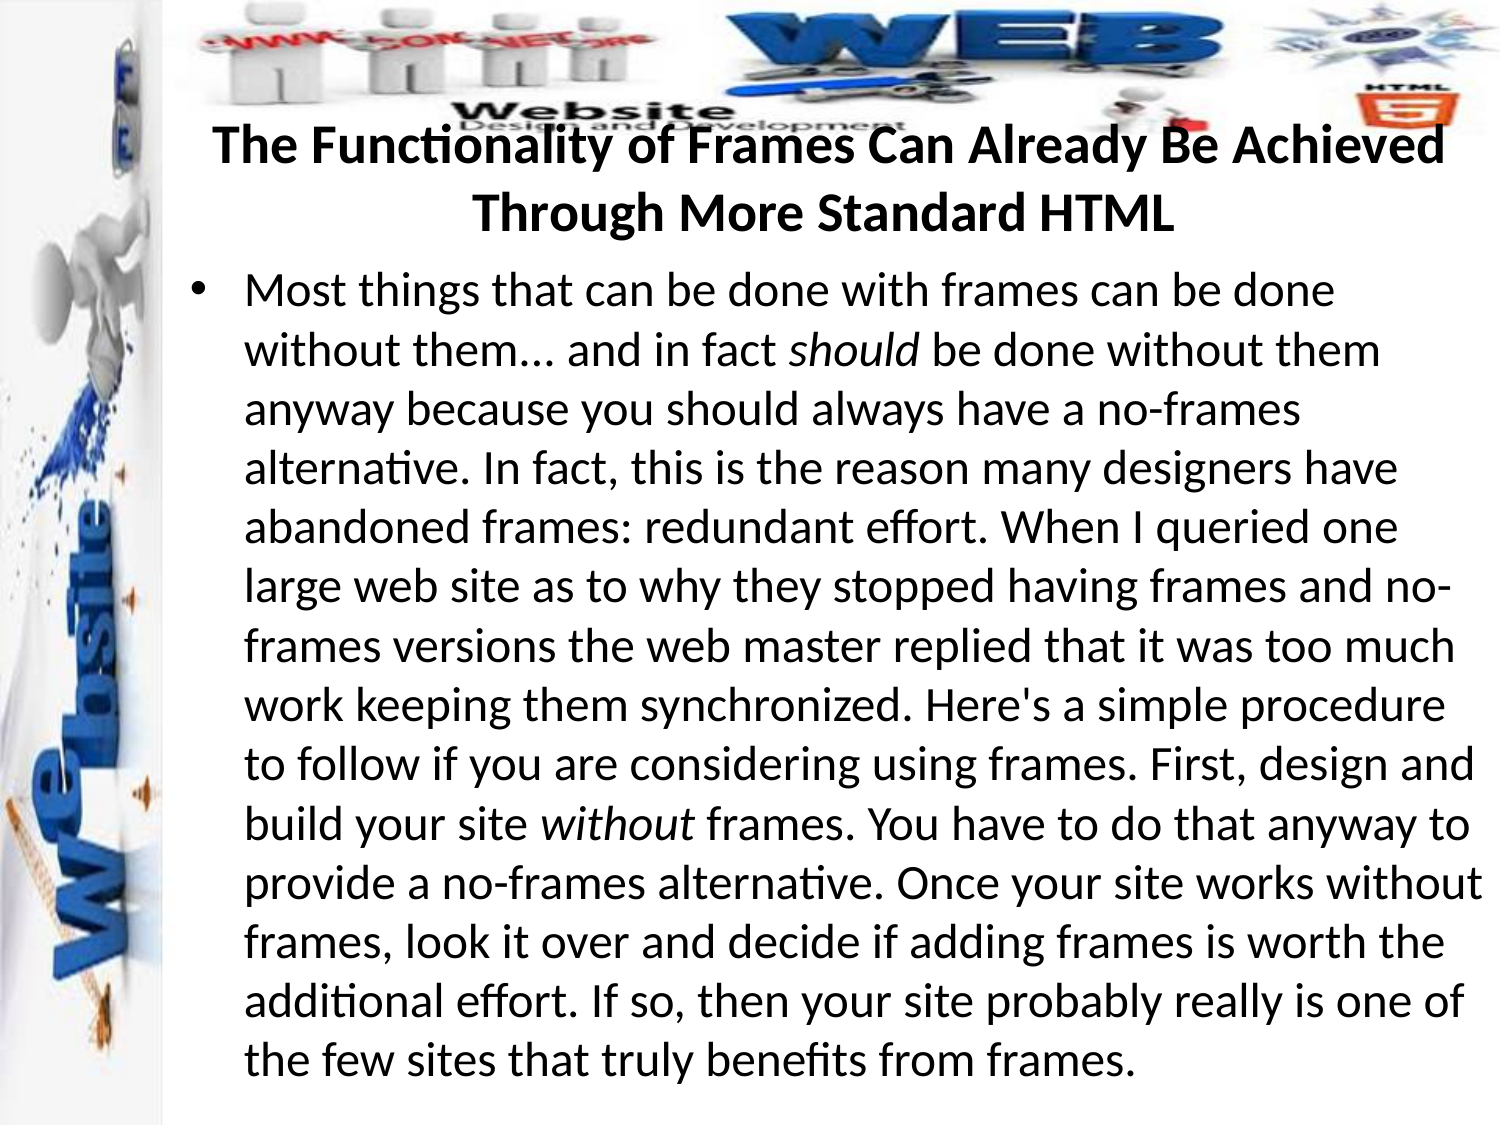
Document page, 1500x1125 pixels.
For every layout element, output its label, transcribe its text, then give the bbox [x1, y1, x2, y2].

picture [0, 0, 1500, 1125]
list Most things that can be done with frames can be done without them... and in fact should be done without them anyway because you should always have a no-frames alternative. In fact, this is the reason many designers have abandoned frames: redundant effort. When I queried one large web site as to why they stopped having frames and no-frames versions the web master replied that it was too much work keeping them synchronized. Here's a simple procedure to follow if you are considering using frames. First, design and build your site without frames. You have to do that anyway to provide a no-frames alternative. Once your site works without frames, look it over and decide if adding frames is worth the additional effort. If so, then your site probably really is one of the few sites that truly benefits from frames. [174, 249, 1500, 1125]
title The Functionality of Frames Can Already Be Achieved Through More Standard HTML [162, 99, 1499, 250]
